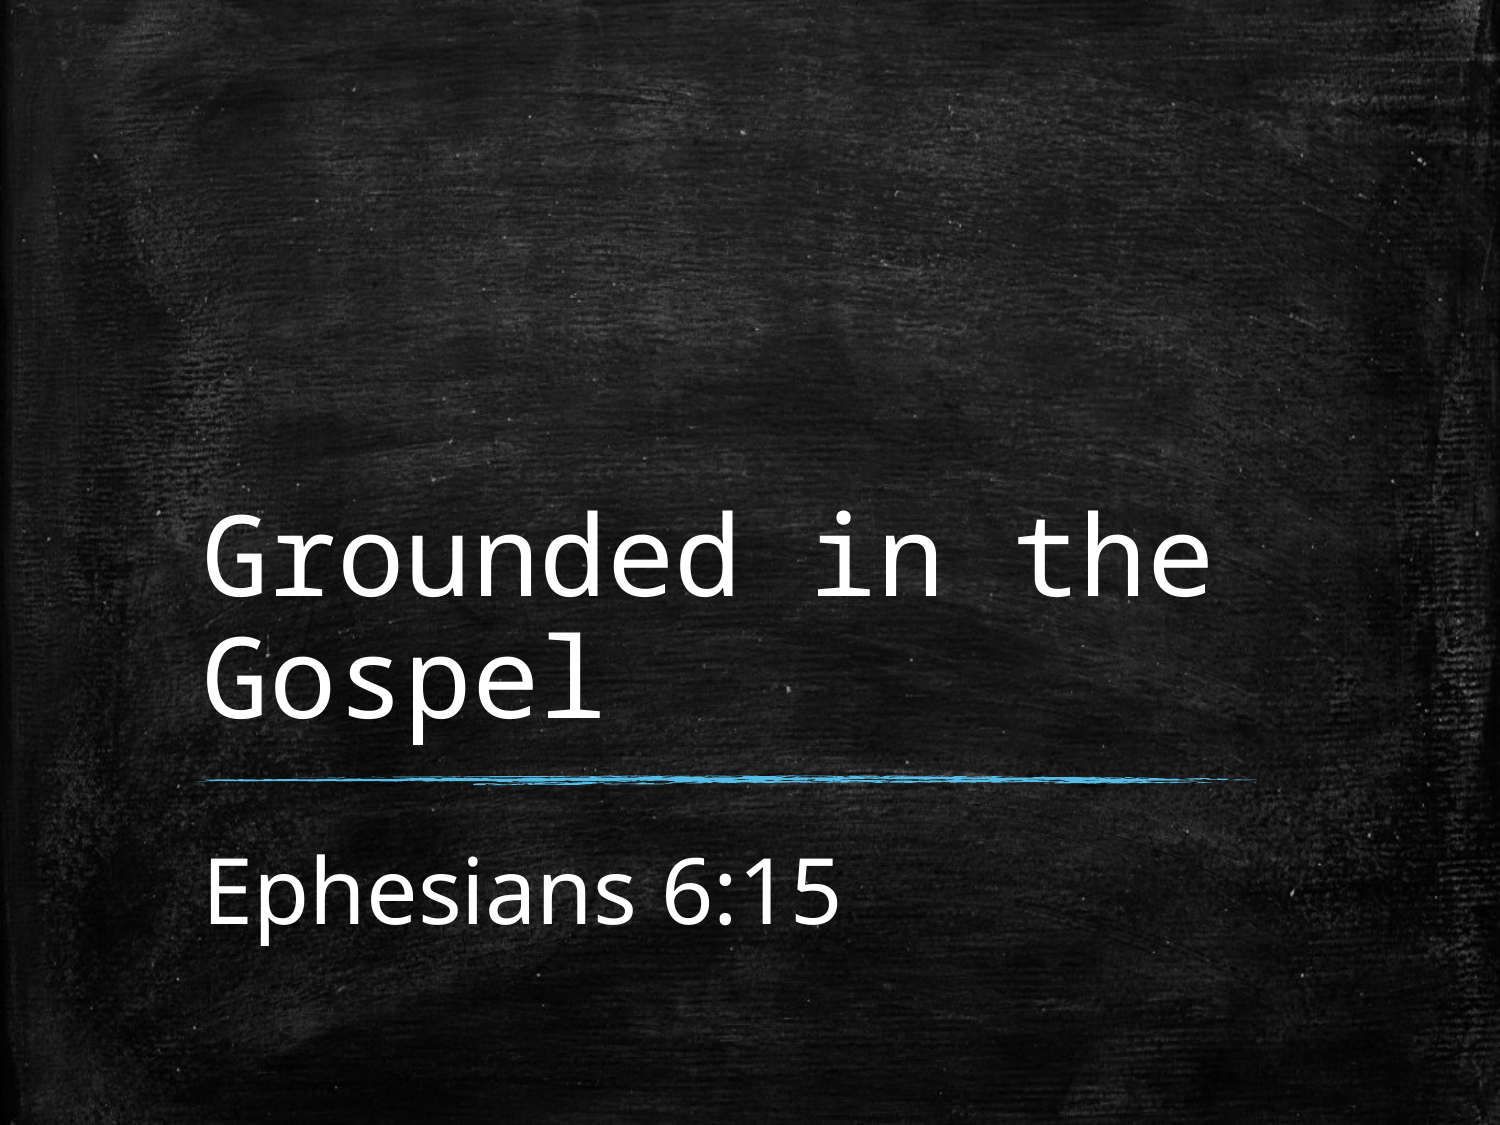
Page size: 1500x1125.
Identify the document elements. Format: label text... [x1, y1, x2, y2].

title Grounded in the Gospel [187, 312, 1313, 750]
subtitle Ephesians 6:15 [187, 837, 1313, 1013]
